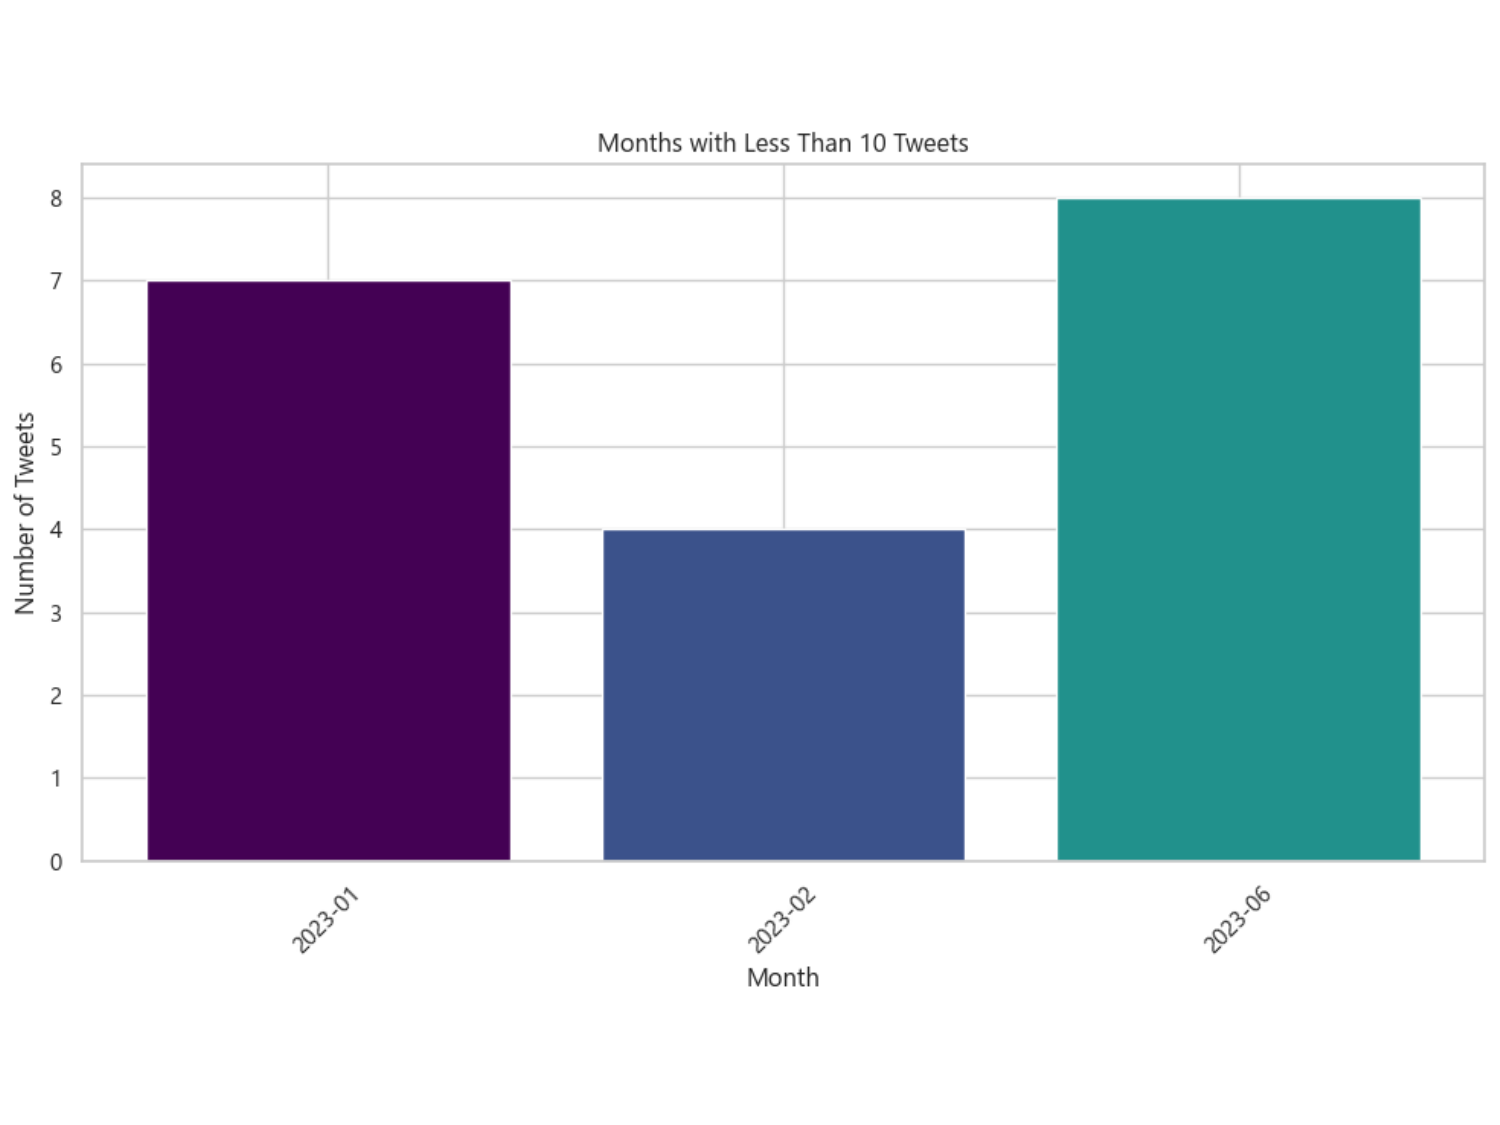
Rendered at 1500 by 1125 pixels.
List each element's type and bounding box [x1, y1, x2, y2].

picture [0, 117, 1500, 1008]
